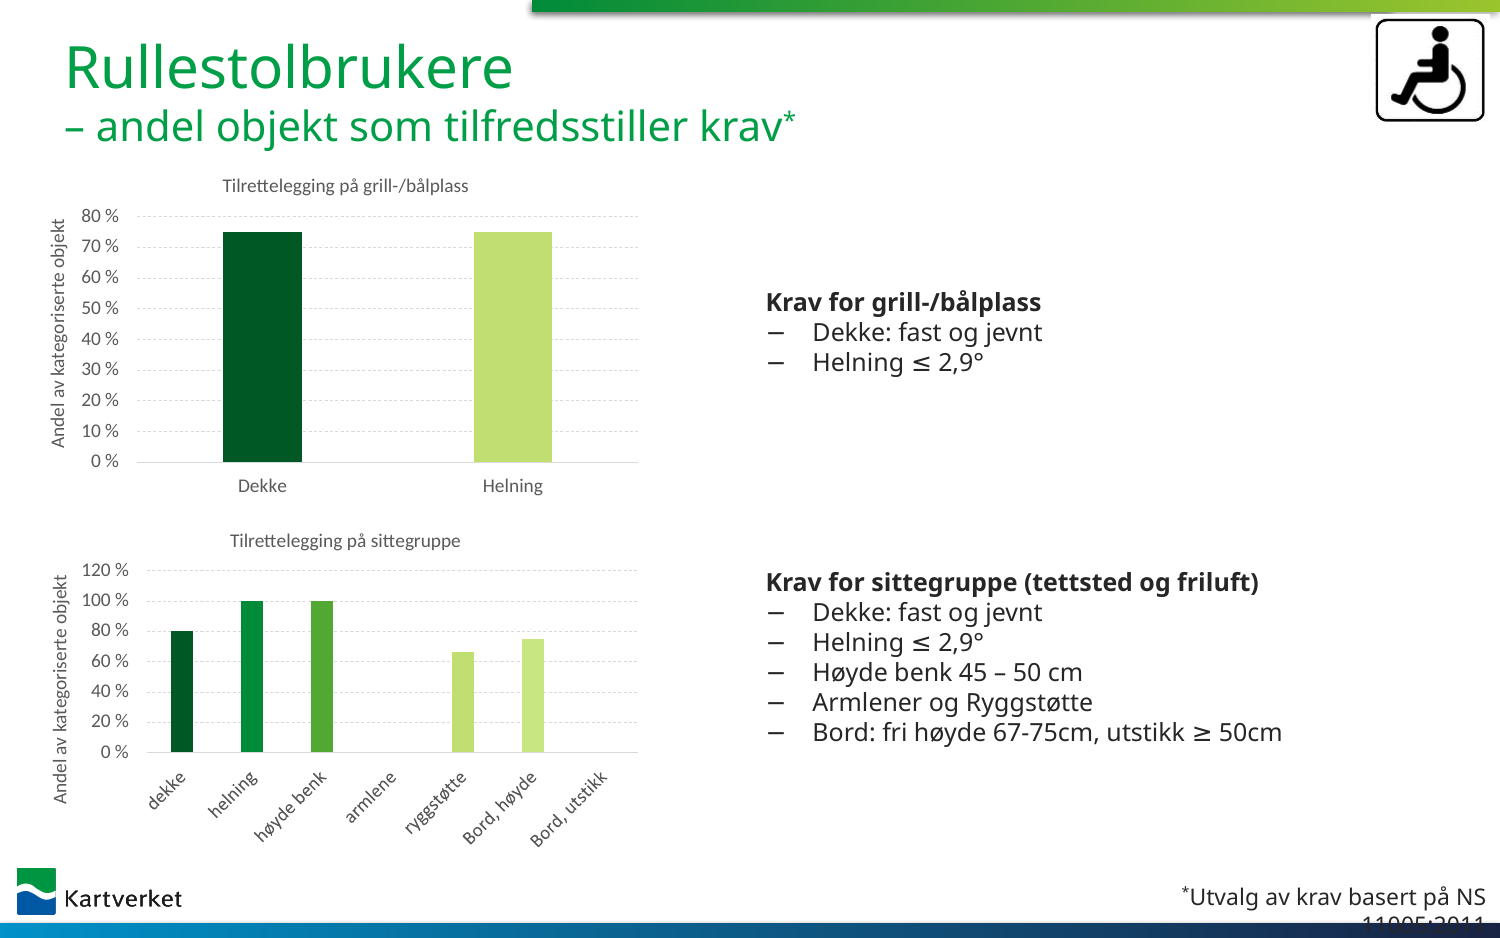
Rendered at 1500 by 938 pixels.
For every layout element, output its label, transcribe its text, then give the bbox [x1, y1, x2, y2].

picture [41, 166, 650, 505]
text_box Krav for grill-/bålplass Dekke: fast og jevnt Helning ≤ 2,9° [750, 279, 1452, 384]
picture [41, 520, 650, 859]
text_box Krav for sittegruppe (tettsted og friluft) Dekke: fast og jevnt Helning ≤ 2,9° Høyde benk 45 – 50 cm Armlener og Ryggstøtte Bord: fri høyde 67-75cm, utstikk ≥ 50cm [750, 559, 1500, 754]
text_box Rullestolbrukere – andel objekt som tilfredsstiller krav* [49, 14, 1431, 158]
picture [1371, 13, 1491, 127]
text_box *Utvalg av krav basert på NS 11005:2011 [1068, 873, 1500, 938]
